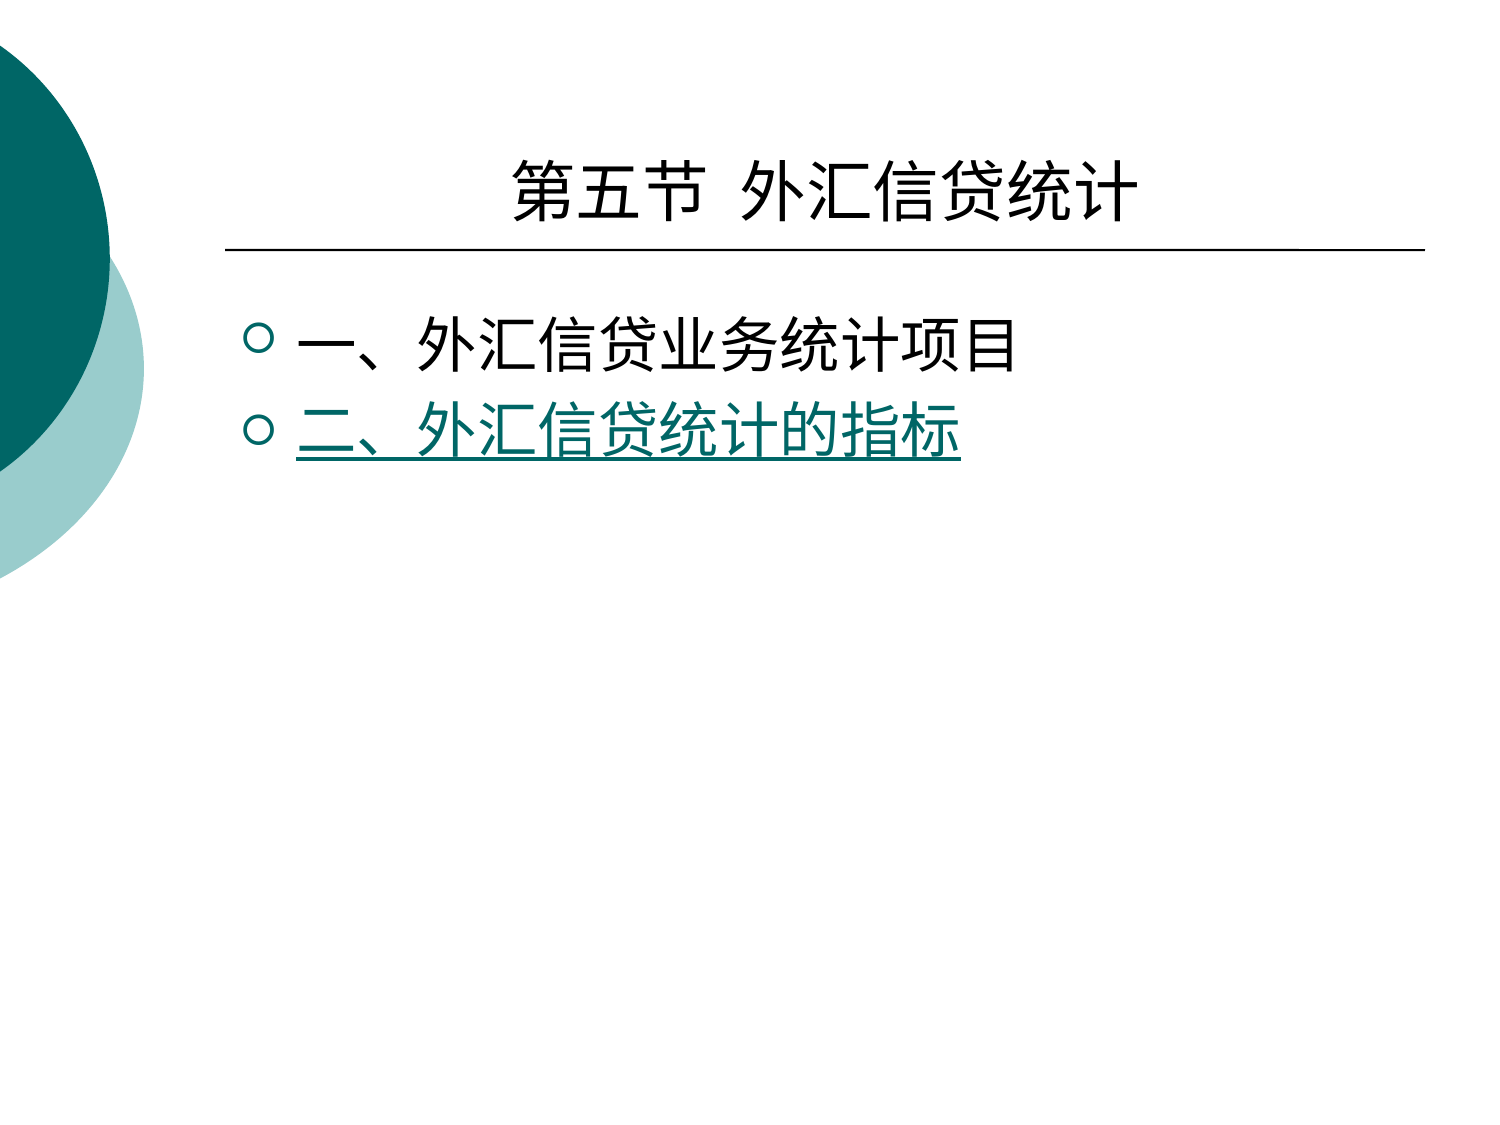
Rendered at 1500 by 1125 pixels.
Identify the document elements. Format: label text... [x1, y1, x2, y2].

title 第五节 外汇信贷统计 [224, 49, 1425, 238]
list 一、外汇信贷业务统计项目 二、外汇信贷统计的指标 [224, 299, 1425, 975]
